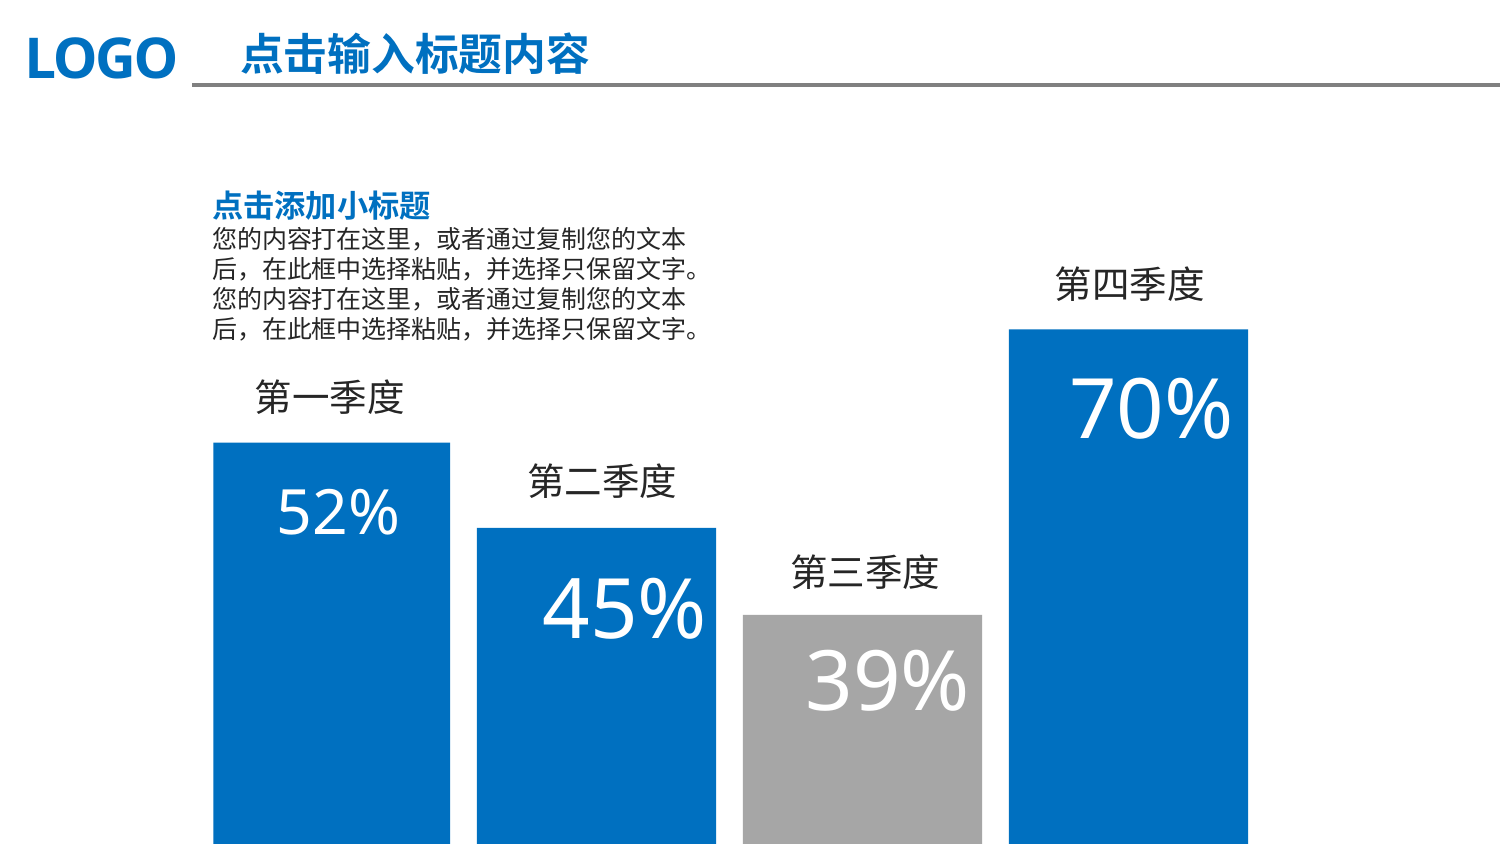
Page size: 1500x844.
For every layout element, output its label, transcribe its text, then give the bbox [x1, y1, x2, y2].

text_box 点击添加小标题 您的内容打在这里，或者通过复制您的文本后，在此框中选择粘贴，并选择只保留文字。 您的内容打在这里，或者通过复制您的文本后，在此框中选择粘贴，并选择只保留文字。 [200, 142, 720, 349]
text_box 45% [531, 549, 719, 661]
text_box 第一季度 [244, 373, 421, 425]
text_box 52% [265, 466, 412, 553]
text_box [213, 442, 451, 844]
text_box 第三季度 [779, 548, 956, 600]
text_box 第四季度 [1044, 260, 1221, 312]
text_box [742, 614, 983, 844]
text_box [1008, 329, 1249, 844]
text_box [476, 527, 717, 844]
text_box 39% [794, 621, 982, 733]
text_box 70% [1057, 349, 1245, 461]
text_box 第二季度 [516, 457, 693, 509]
text_box 点击输入标题内容 [212, 20, 618, 85]
